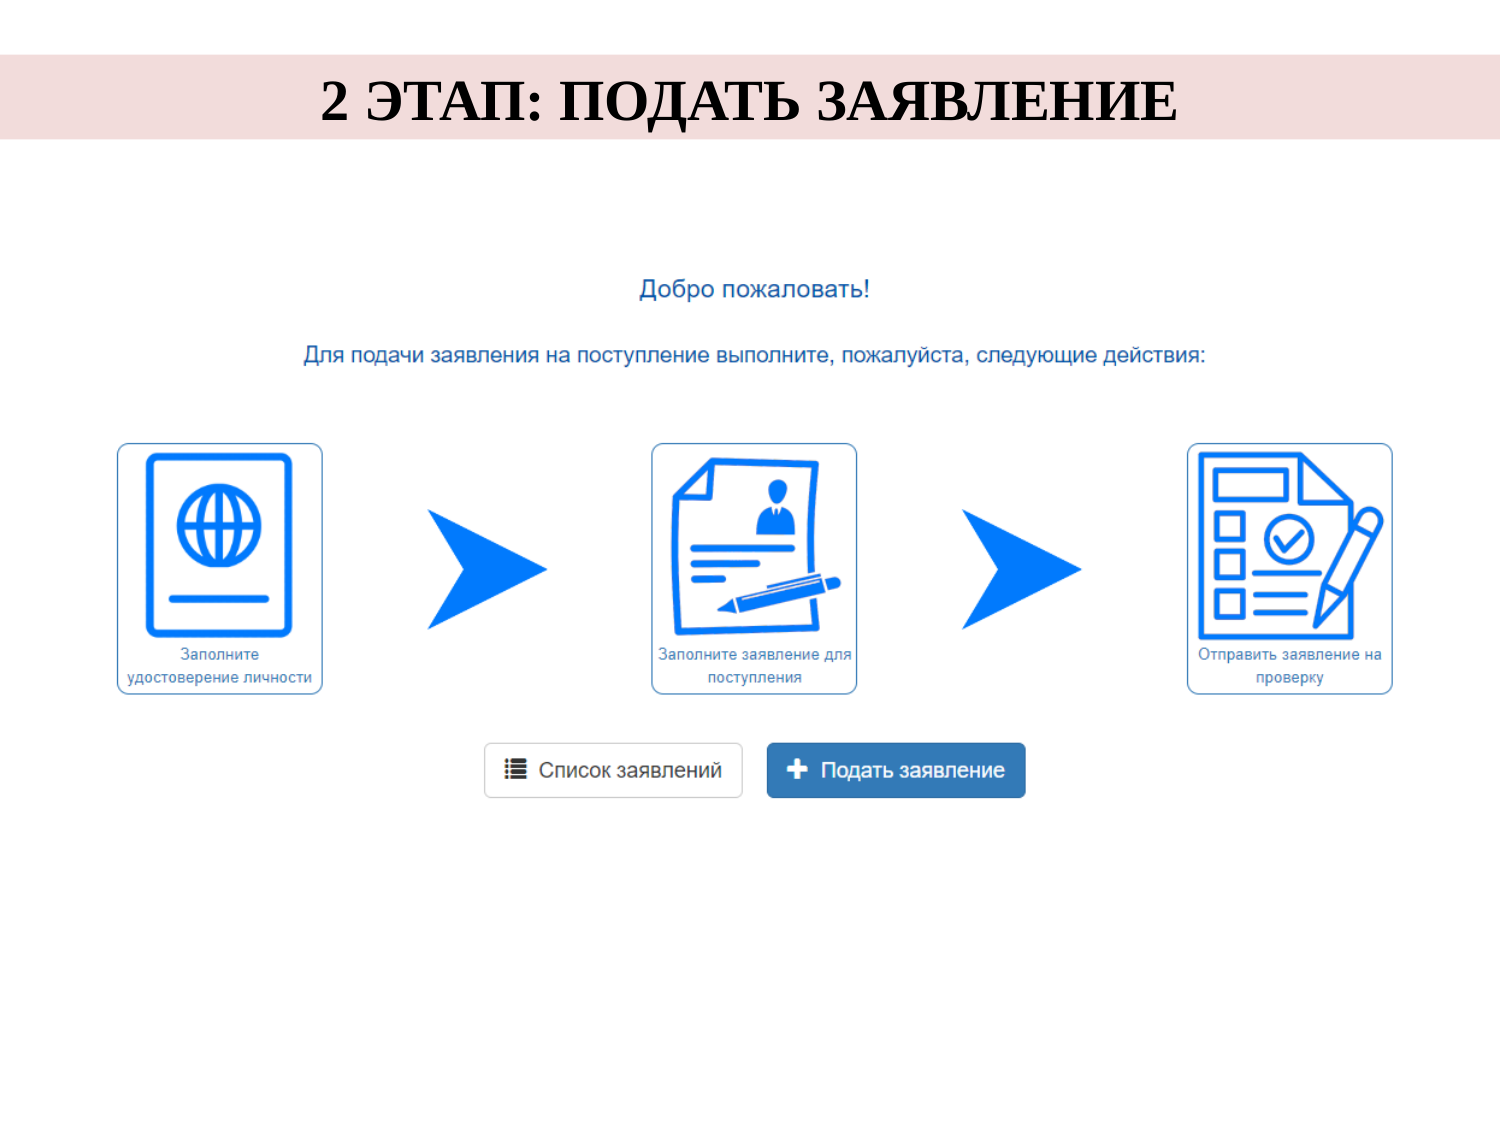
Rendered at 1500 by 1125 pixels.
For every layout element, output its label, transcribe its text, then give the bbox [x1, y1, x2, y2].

text_box 2 ЭТАП: ПОДАТЬ ЗАЯВЛЕНИЕ [0, 54, 1500, 140]
picture [17, 207, 1483, 864]
